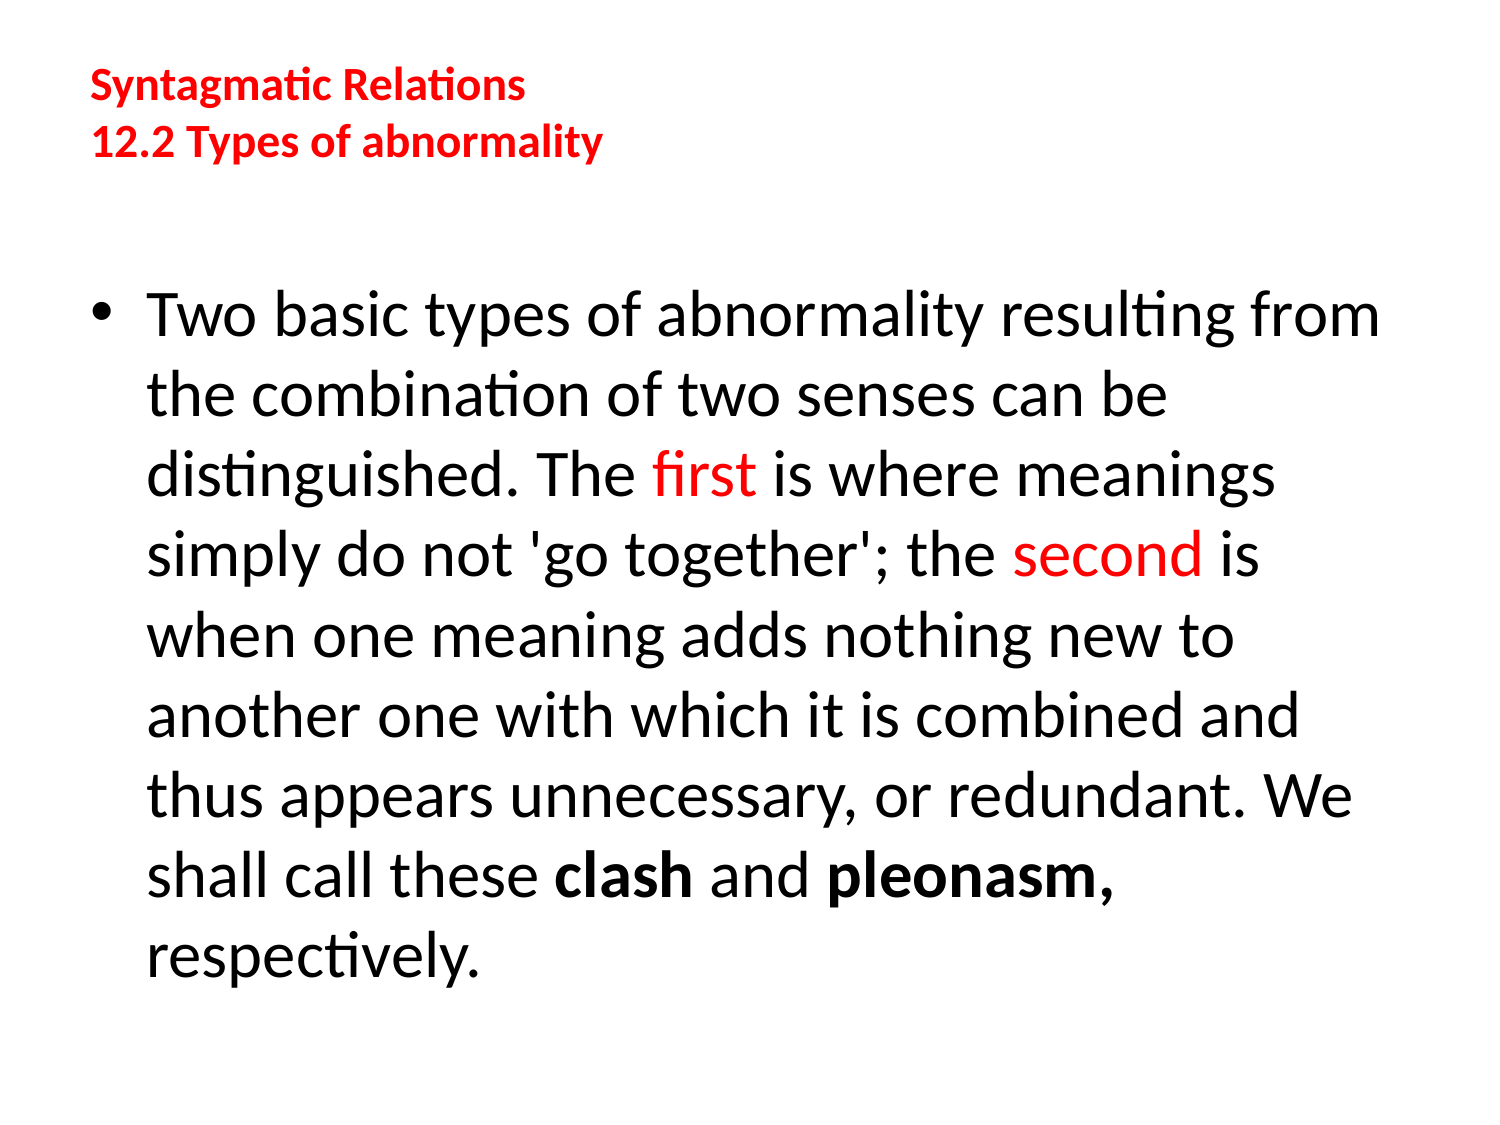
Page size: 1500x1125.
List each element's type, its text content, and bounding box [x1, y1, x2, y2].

list Two basic types of abnormality resulting from the combination of two senses can be distinguished. The first is where meanings simply do not 'go together'; the second is when one meaning adds nothing new to another one with which it is combined and thus appears unnecessary, or redundant. We shall call these clash and pleonasm, respectively. [75, 262, 1425, 1005]
title Syntagmatic Relations 12.2 Types of abnormality [75, 45, 1425, 233]
